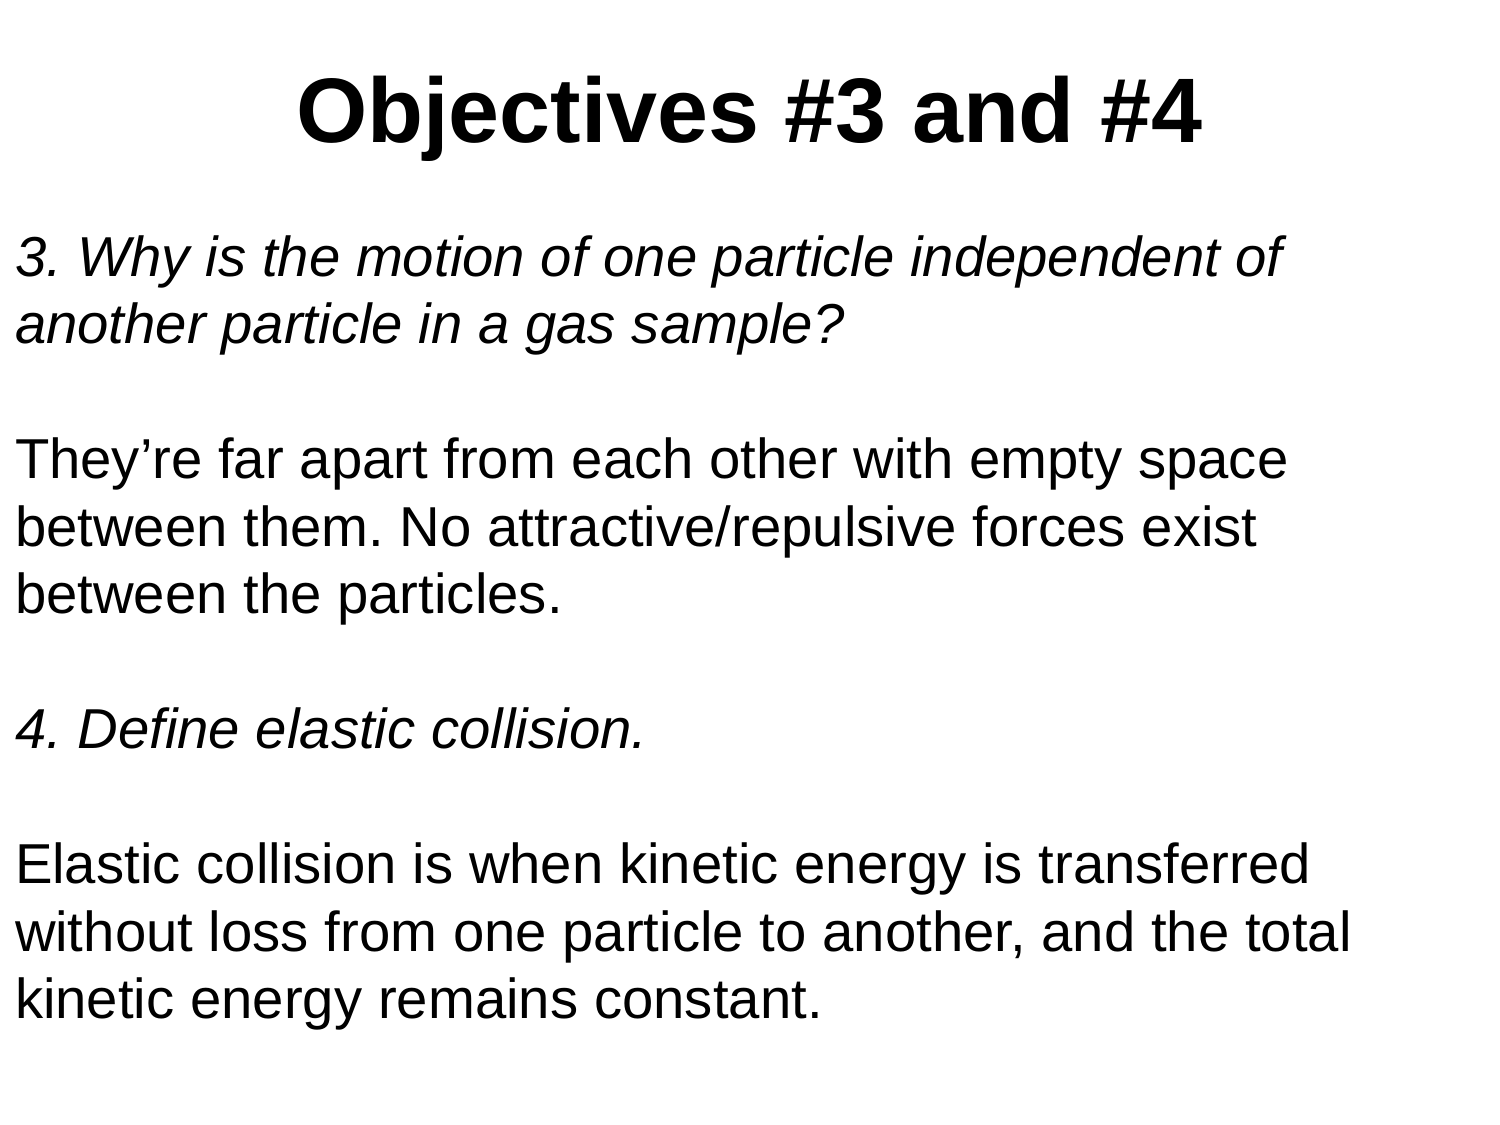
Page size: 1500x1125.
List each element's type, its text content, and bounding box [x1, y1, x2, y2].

list 3. Why is the motion of one particle independent of another particle in a gas sample? They’re far apart from each other with empty space between them. No attractive/repulsive forces exist between the particles. 4. Define elastic collision. Elastic collision is when kinetic energy is transferred without loss from one particle to another, and the total kinetic energy remains constant. [0, 212, 1500, 1125]
title Objectives #3 and #4 [74, 12, 1426, 201]
